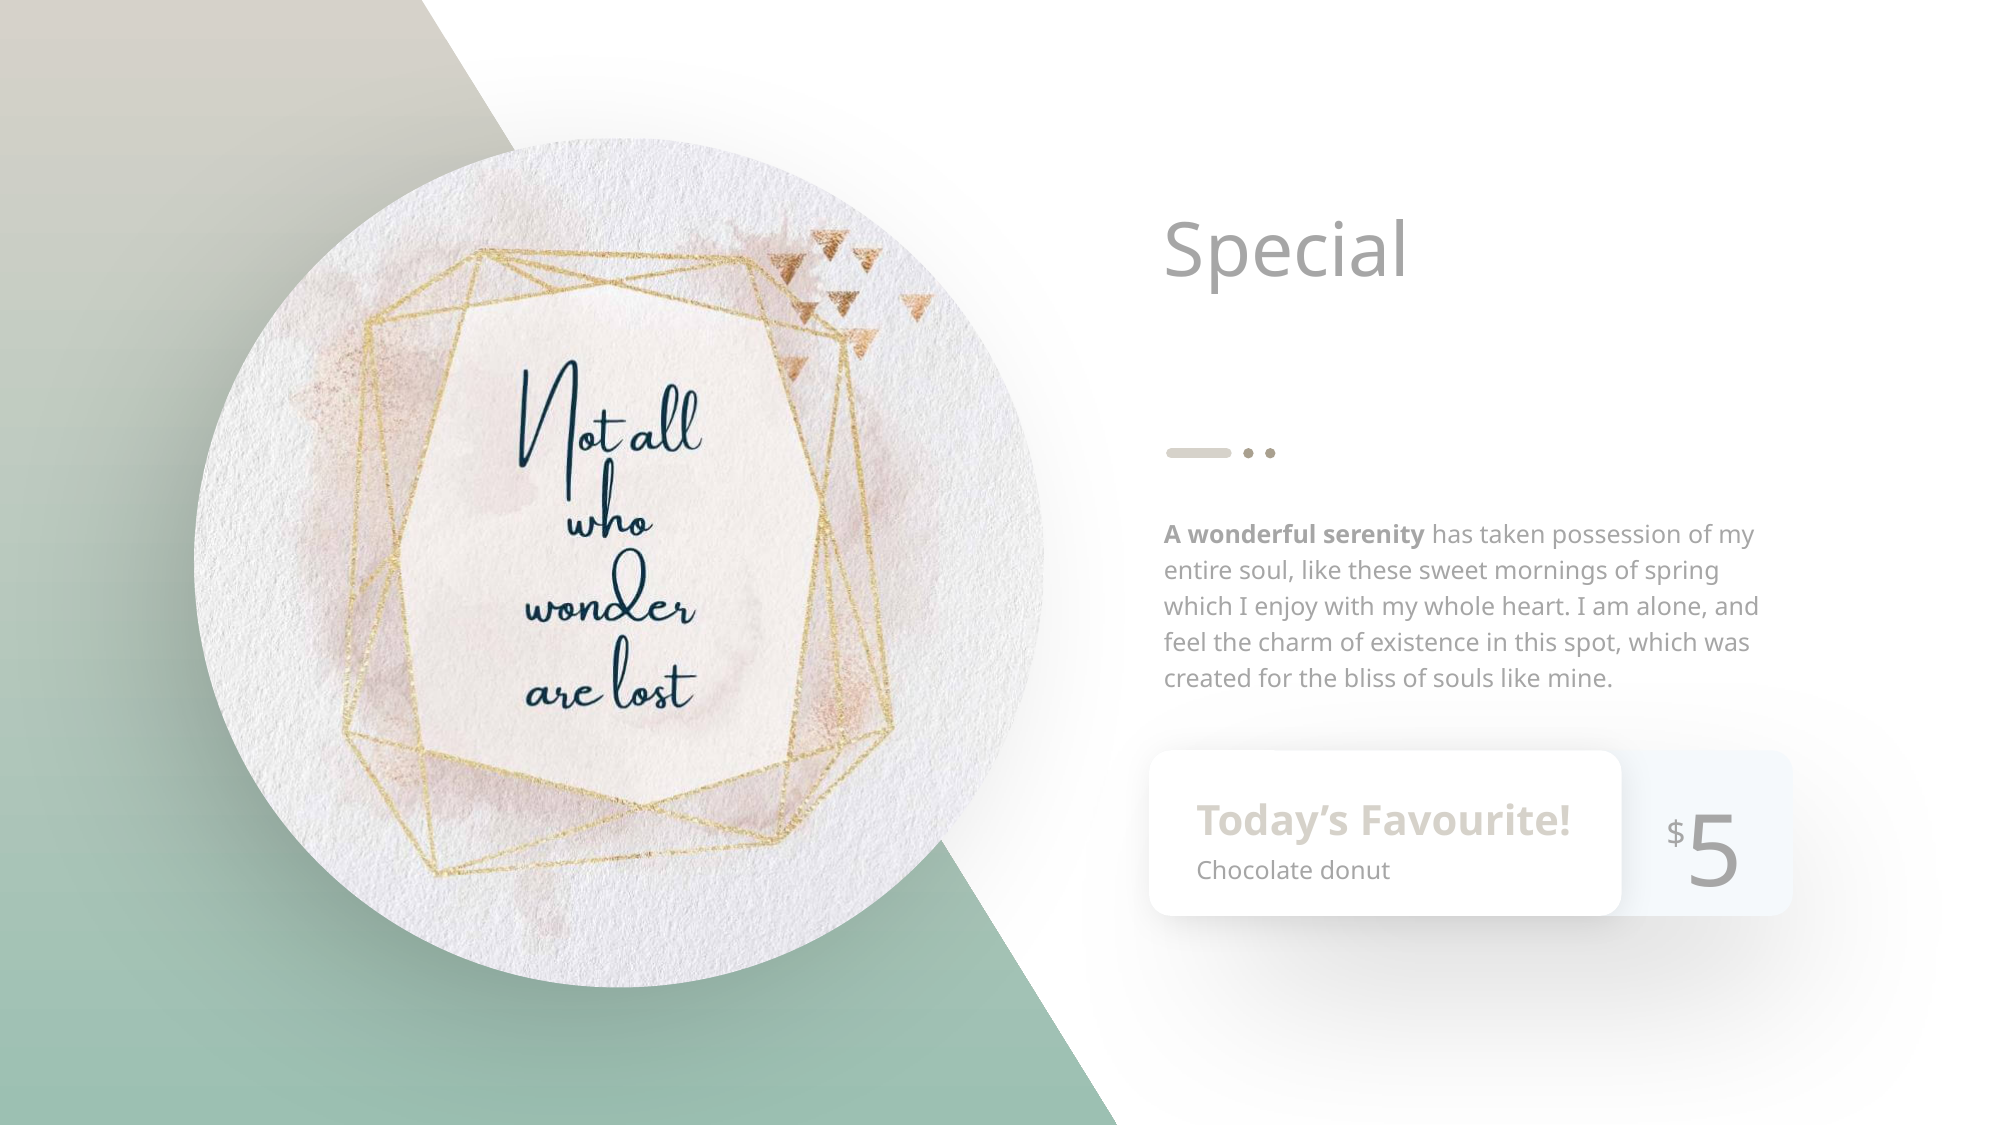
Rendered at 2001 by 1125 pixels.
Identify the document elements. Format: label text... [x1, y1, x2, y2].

text_box A wonderful serenity has taken possession of my entire soul, like these sweet mornings of spring which I enjoy with my whole heart. I am alone, and feel the charm of existence in this spot, which was created for the bliss of souls like mine. [1149, 505, 1806, 700]
picture [193, 137, 1044, 988]
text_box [1149, 194, 1806, 454]
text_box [1149, 750, 1793, 916]
